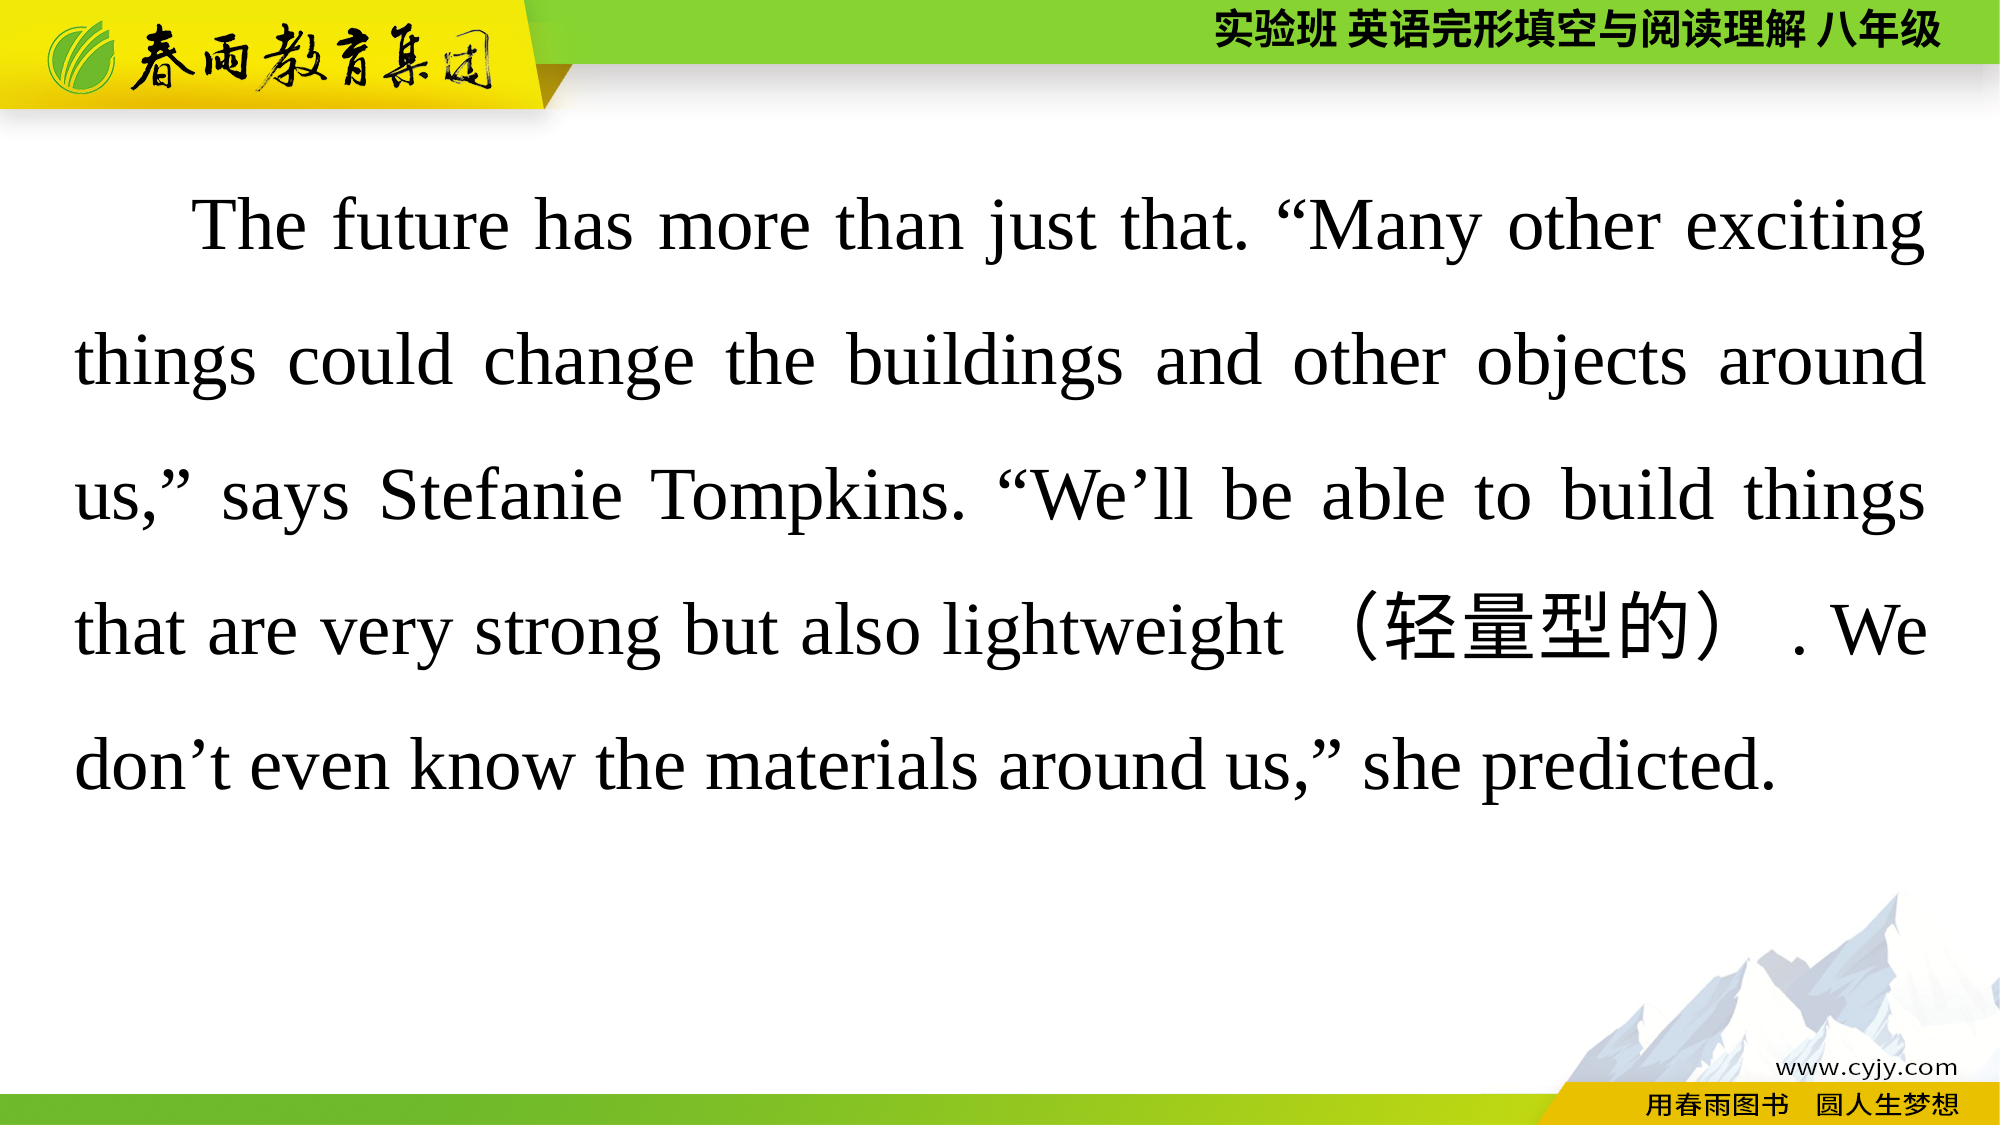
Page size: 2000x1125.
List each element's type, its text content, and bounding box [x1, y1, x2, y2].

list The future has more than just that. “Many other exciting things could change the buildings and other objects around us,” says Stefanie Tompkins. “We’ll be able to build things that are very strong but also lightweight（轻量型的）. We don’t even know the materials around us,” she predicted. [59, 122, 1944, 820]
picture [0, 0, 2000, 1125]
